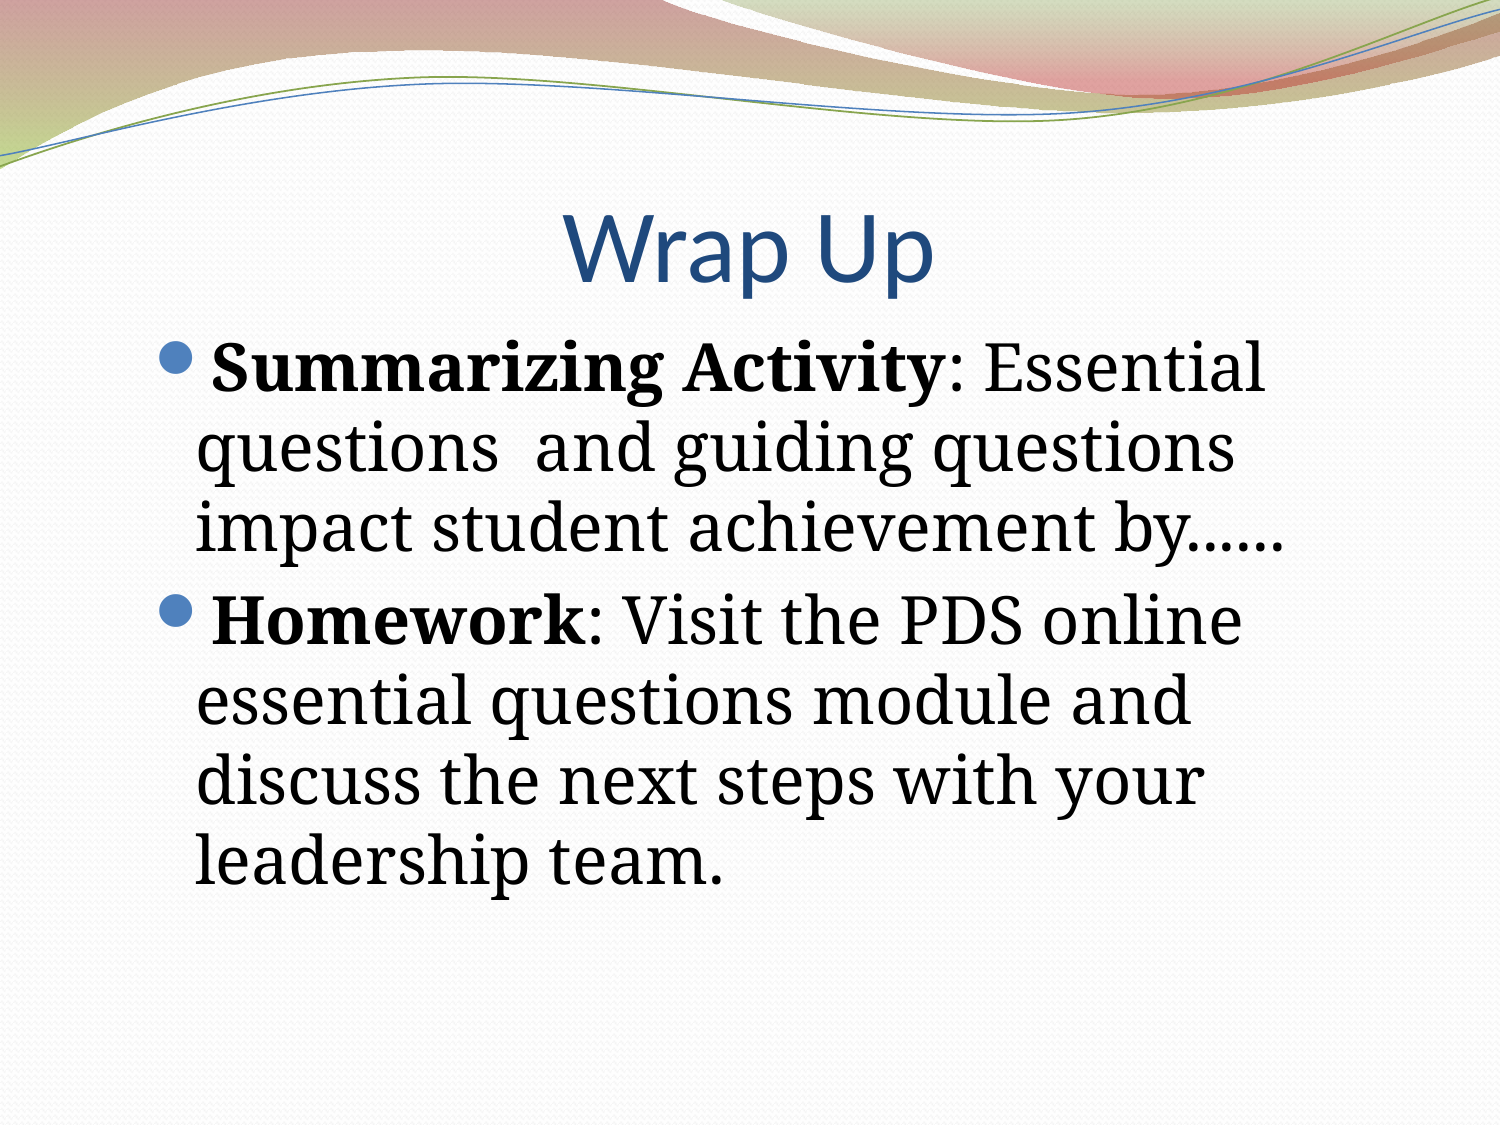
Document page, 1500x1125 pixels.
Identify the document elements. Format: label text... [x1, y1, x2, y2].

title Wrap Up [74, 115, 1426, 304]
list Summarizing Activity: Essential questions and guiding questions impact student achievement by...... Homework: Visit the PDS online essential questions module and discuss the next steps with your leadership team. [74, 317, 1426, 1038]
